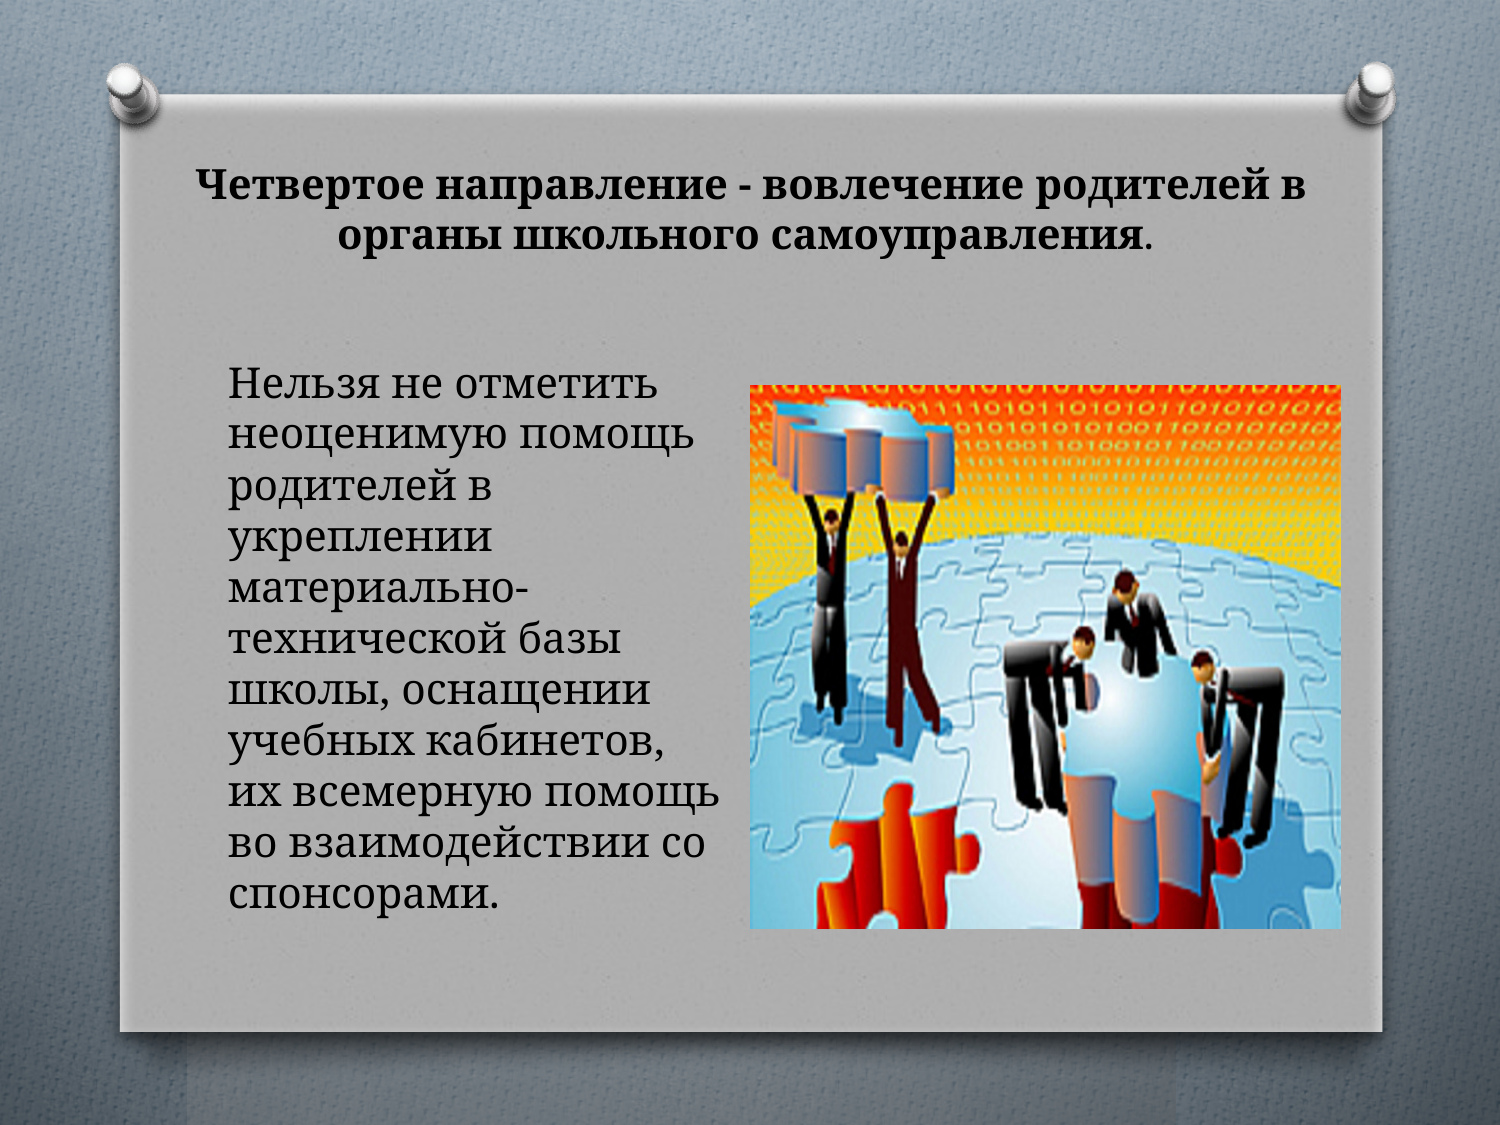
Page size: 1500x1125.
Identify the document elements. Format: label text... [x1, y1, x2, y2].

picture [1317, 35, 1439, 156]
picture [749, 385, 1341, 929]
title Четвертое направление - вовлечение родителей в органы школьного самоуправления. [179, 134, 1323, 332]
picture [75, 29, 198, 153]
list Нельзя не отметить неоценимую помощь родителей в укреплении материально-технической базы школы, оснащении учебных кабинетов, их всемерную помощь во взаимодействии со спонсорами. [213, 348, 738, 939]
